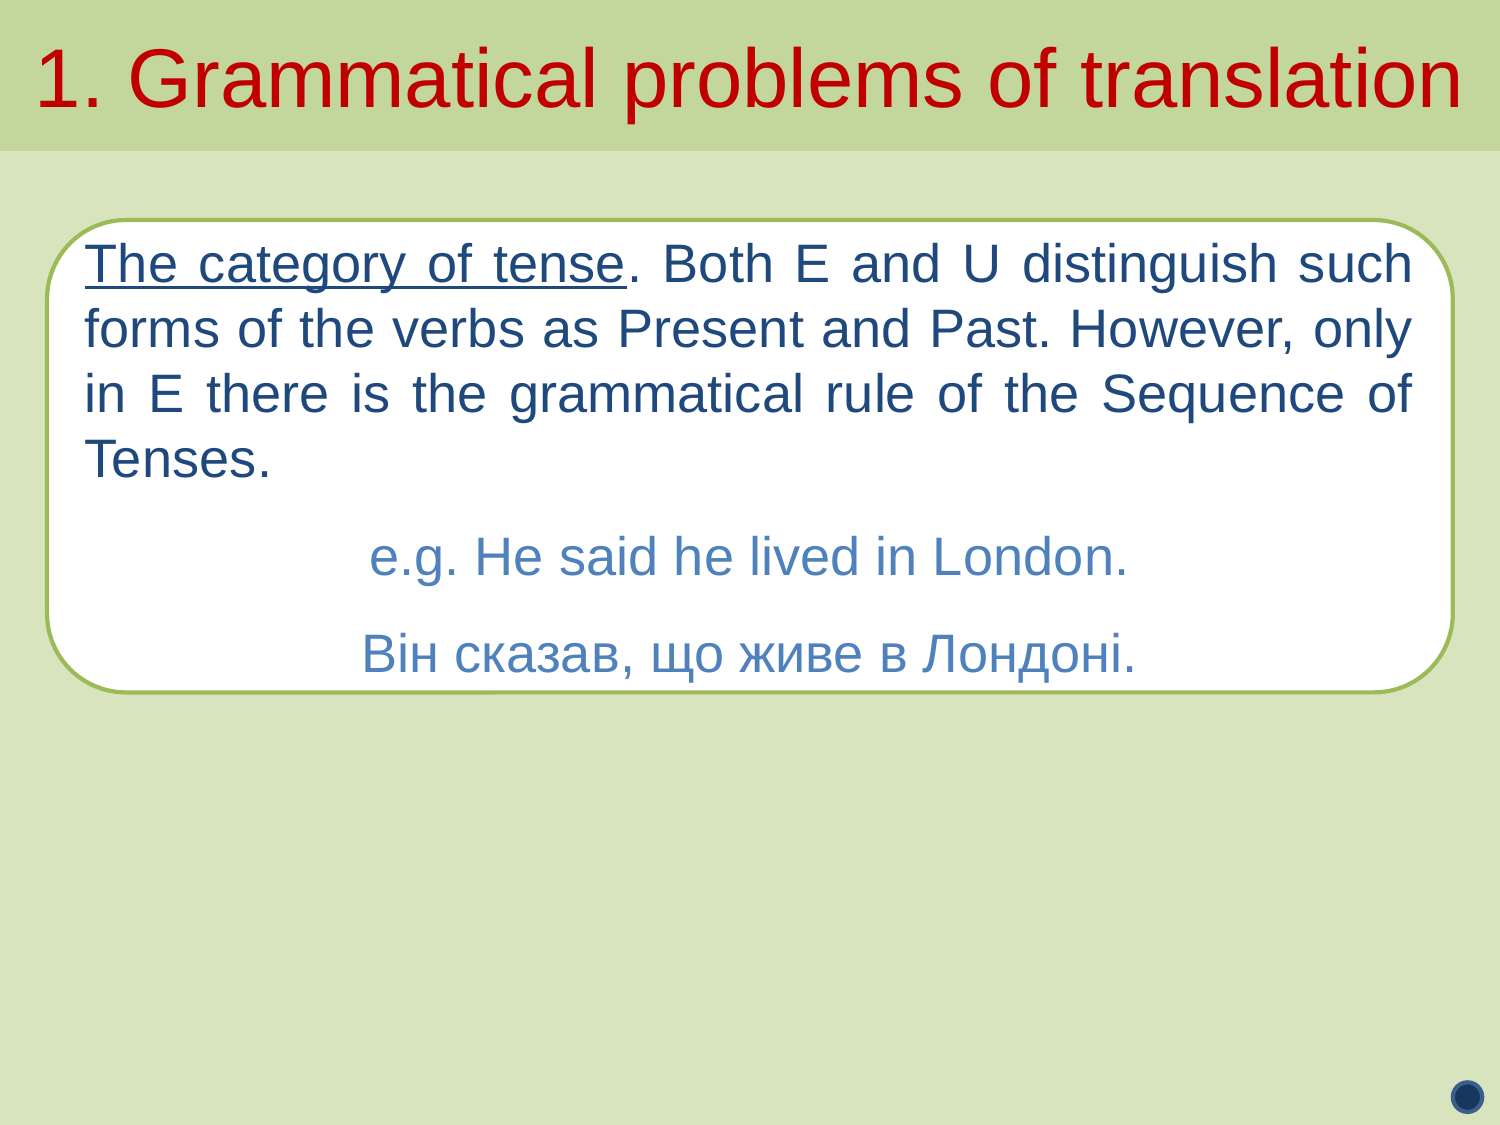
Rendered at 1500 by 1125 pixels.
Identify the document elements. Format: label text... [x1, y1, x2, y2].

text_box The category of tense. Both E and U distinguish such forms of the verbs as Present and Past. However, only in E there is the grammatical rule of the Sequence of Tenses. e.g. He said he lived in London. Він сказав, що живе в Лондоні. [44, 217, 1455, 695]
text_box [1450, 1080, 1485, 1115]
text_box 1. Grammatical problems of translation [0, 0, 1500, 151]
